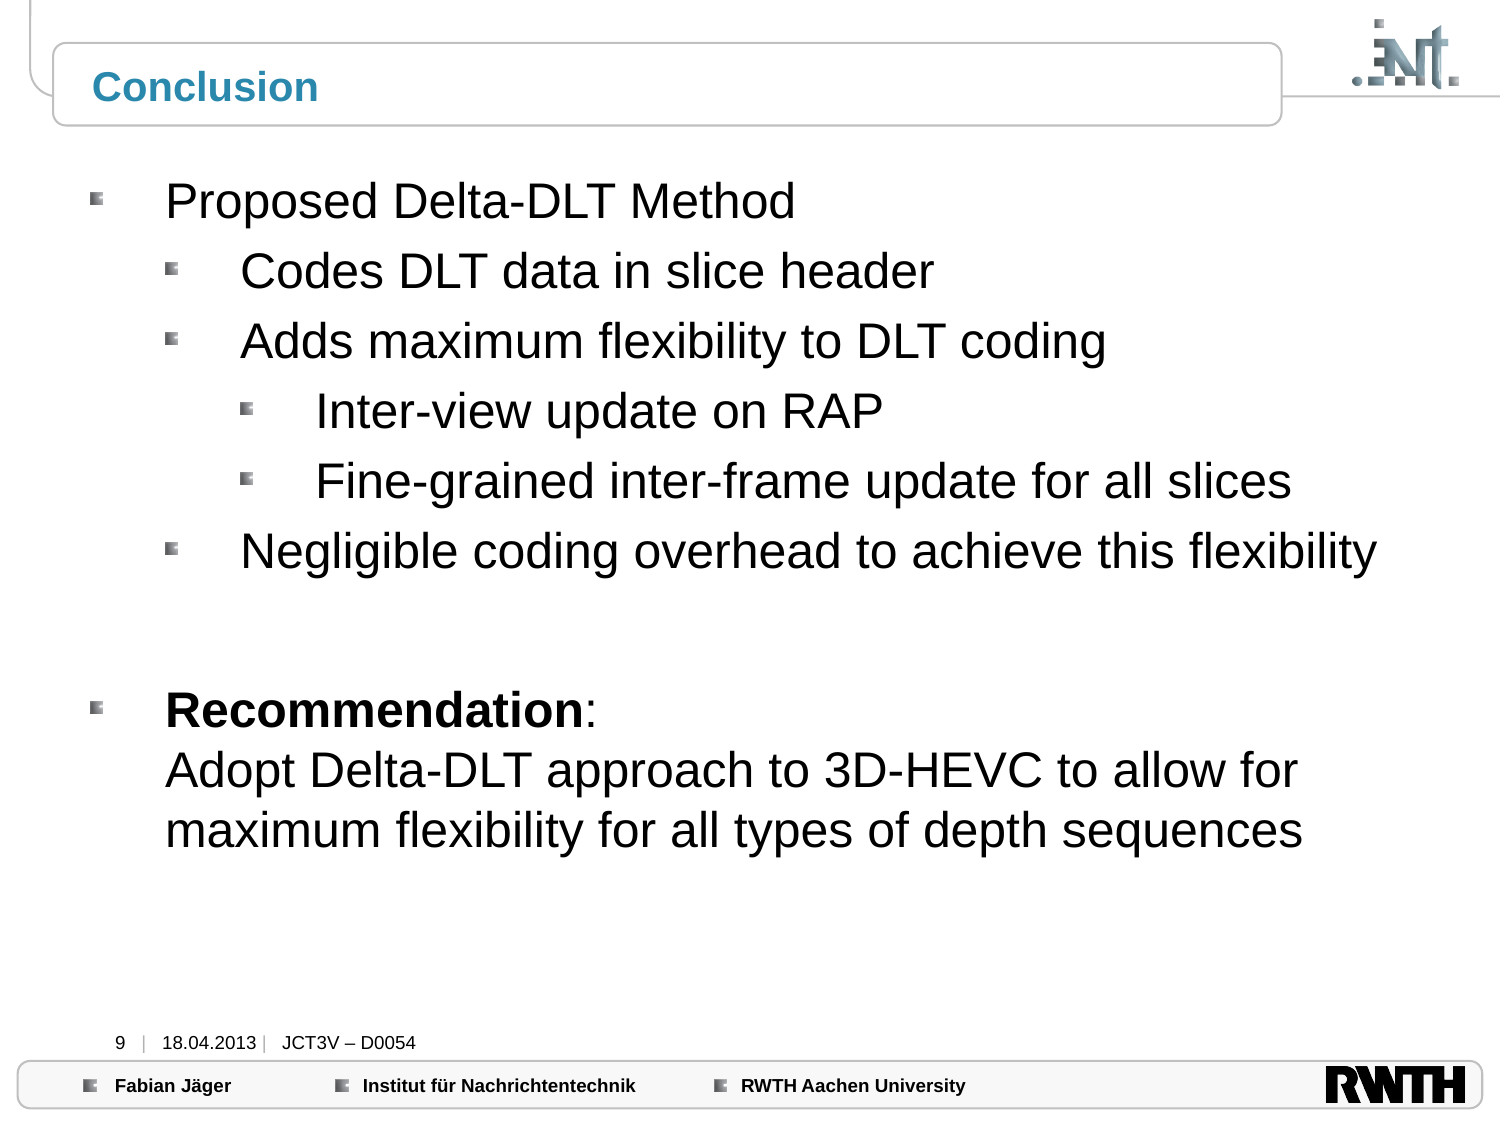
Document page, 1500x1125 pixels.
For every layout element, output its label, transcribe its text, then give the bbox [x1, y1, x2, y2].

picture [165, 542, 178, 555]
list Proposed Delta-DLT Method Codes DLT data in slice header Adds maximum flexibility to DLT coding Inter-view update on RAP Fine-grained inter-frame update for all slices Negligible coding overhead to achieve this flexibility Recommendation: Adopt Delta-DLT approach to 3D-HEVC to allow for maximum flexibility for all types of depth sequences [75, 160, 1424, 965]
picture [240, 472, 253, 485]
picture [1325, 1067, 1468, 1104]
picture [335, 1079, 349, 1092]
picture [714, 1079, 727, 1092]
picture [83, 1079, 97, 1092]
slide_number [100, 1023, 1471, 1067]
picture [1352, 19, 1459, 90]
picture [240, 402, 253, 415]
picture [165, 262, 178, 275]
title Conclusion [76, 48, 1412, 120]
picture [90, 192, 103, 205]
picture [165, 332, 178, 345]
picture [90, 701, 103, 714]
